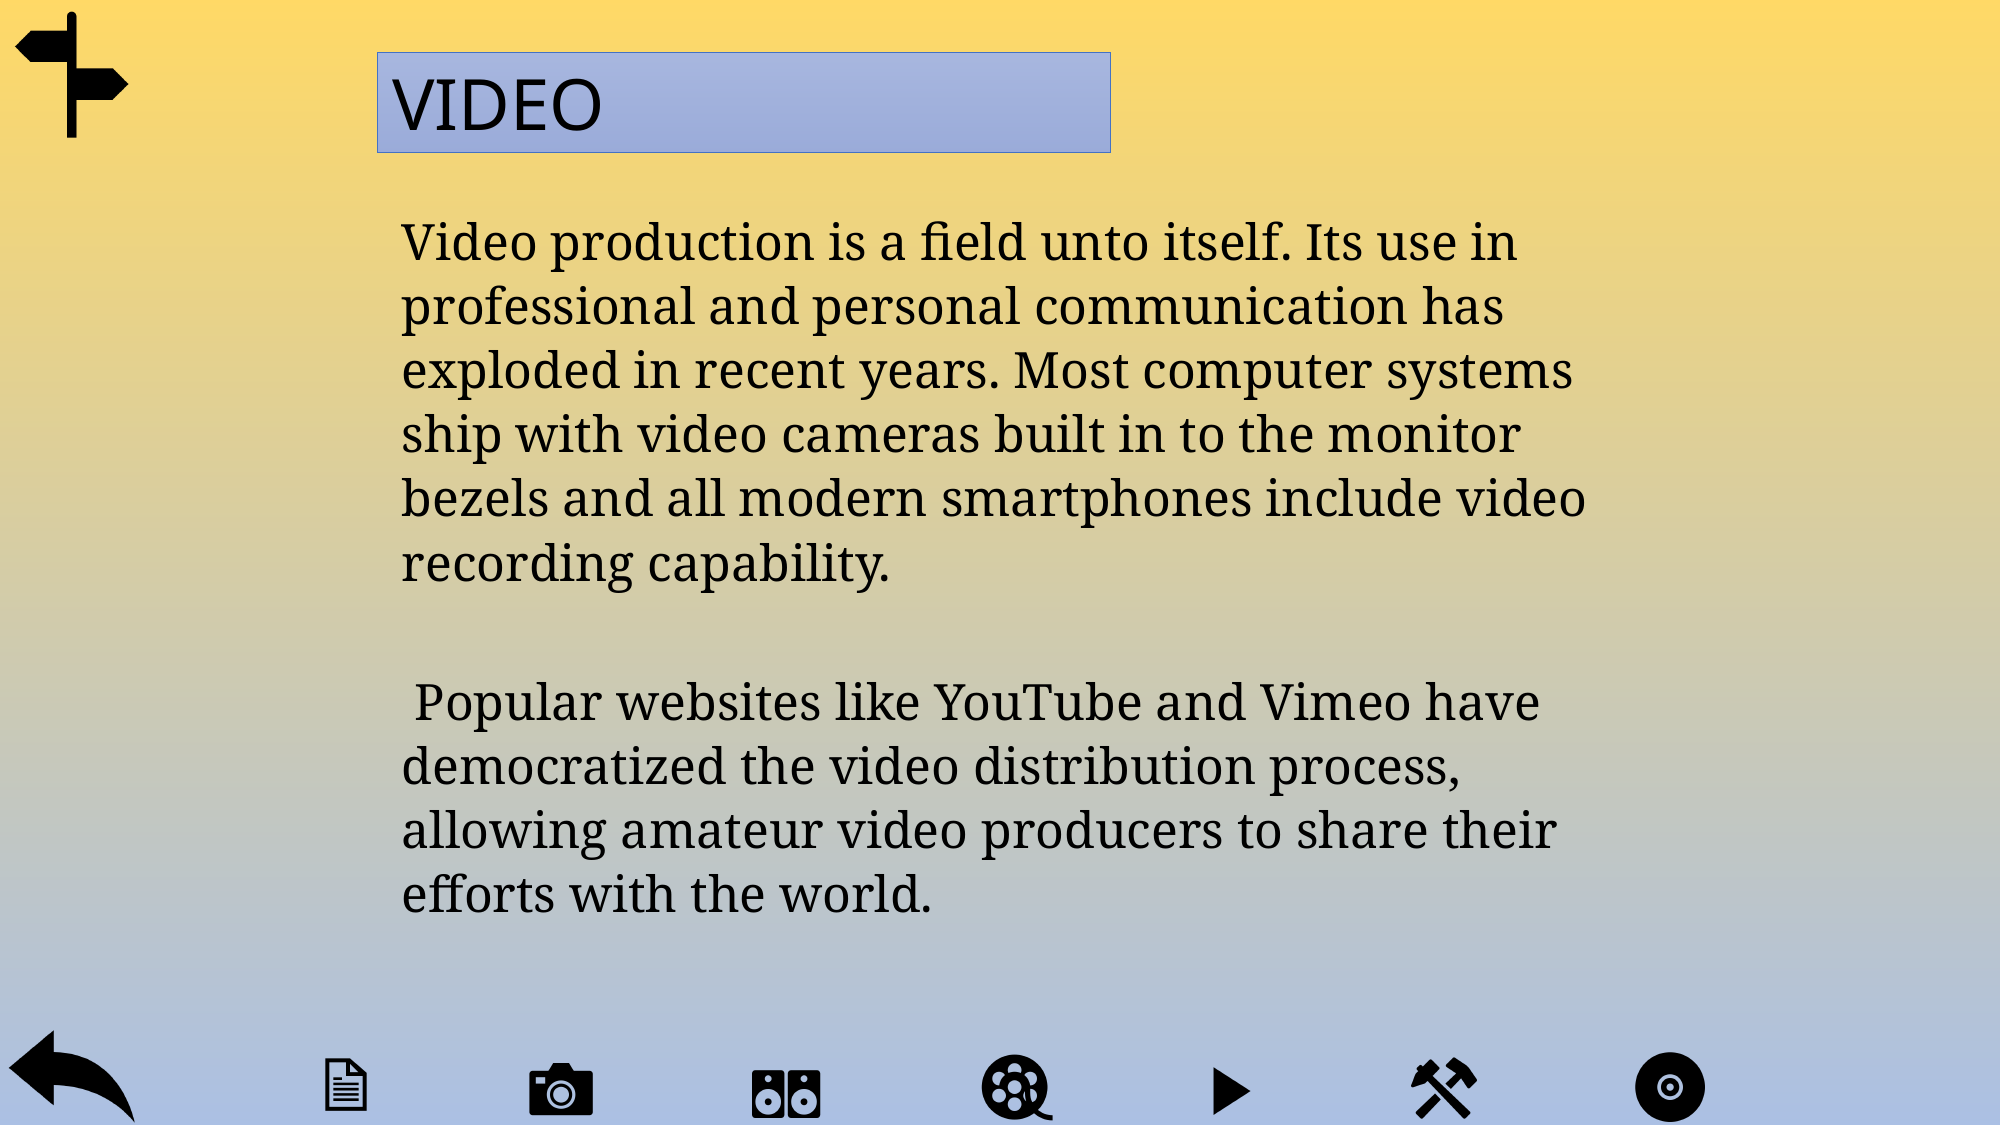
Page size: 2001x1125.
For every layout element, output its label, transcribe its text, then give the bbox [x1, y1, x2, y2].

picture [1201, 1060, 1263, 1122]
picture [1626, 1043, 1714, 1125]
picture [523, 1051, 599, 1125]
text_box Video production is a field unto itself. Its use in professional and personal communication has exploded in recent years. Most computer systems ship with video cameras built in to the monitor bezels and all modern smartphones include video recording capability. Popular websites like YouTube and Vimeo have democratized the video distribution process, allowing amateur video producers to share their efforts with the world. [387, 198, 1662, 931]
picture [1408, 1052, 1480, 1124]
picture [745, 1053, 827, 1125]
picture [0, 0, 147, 150]
picture [973, 1046, 1056, 1125]
text_box VIDEO [377, 52, 1111, 153]
picture [0, 1000, 147, 1125]
picture [314, 1053, 378, 1117]
